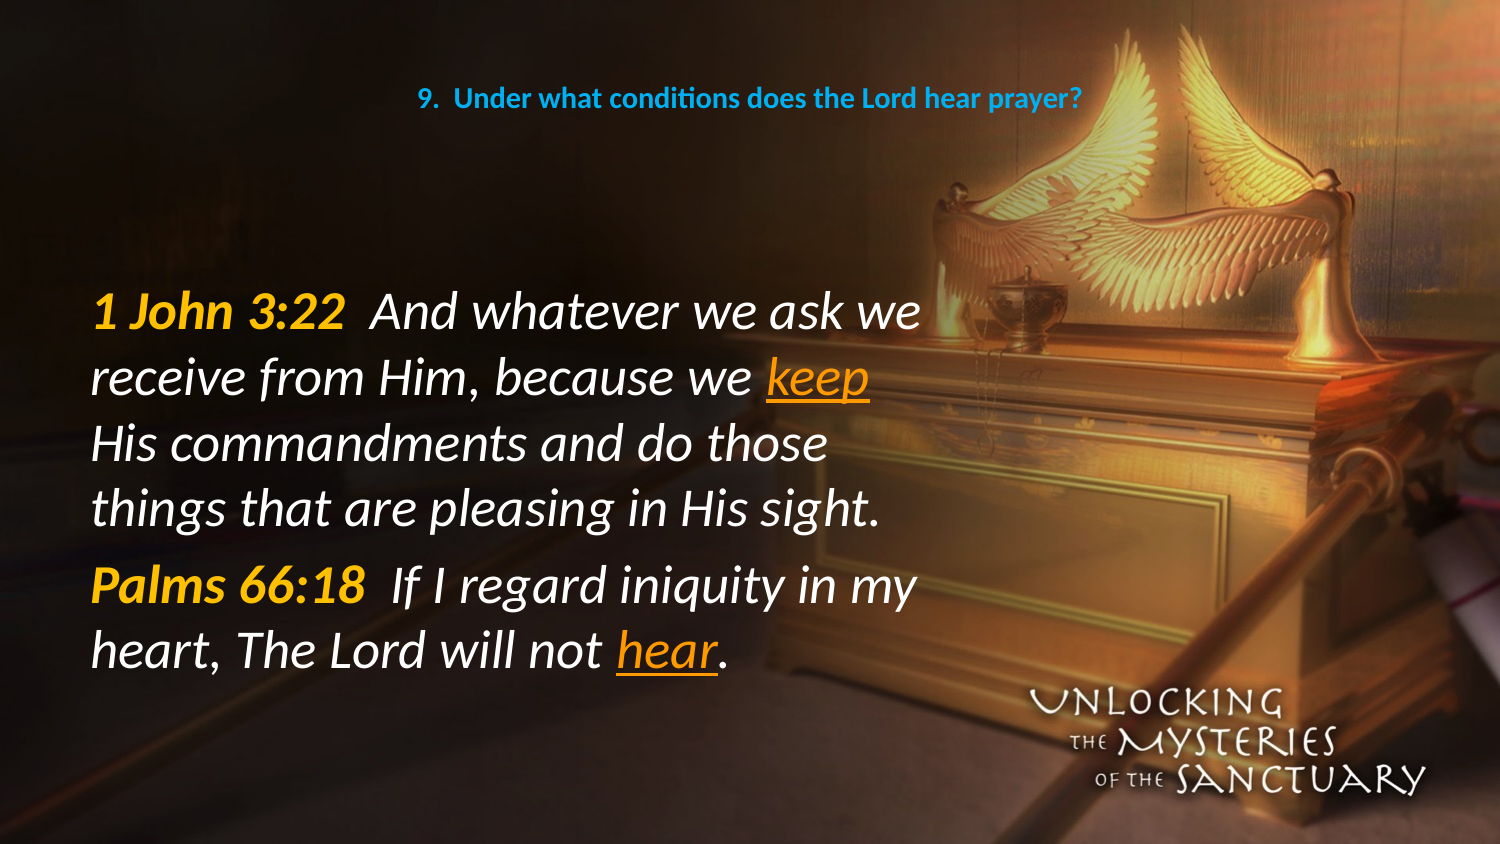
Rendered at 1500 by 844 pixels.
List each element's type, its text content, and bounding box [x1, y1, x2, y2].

picture [0, 0, 1500, 844]
list 1 John 3:22 And whatever we ask we receive from Him, because we keep His commandments and do those things that are pleasing in His sight. Palms 66:18 If I regard iniquity in my heart, The Lord will not hear. [75, 267, 944, 754]
title 9. Under what conditions does the Lord hear prayer? [75, 33, 1425, 175]
